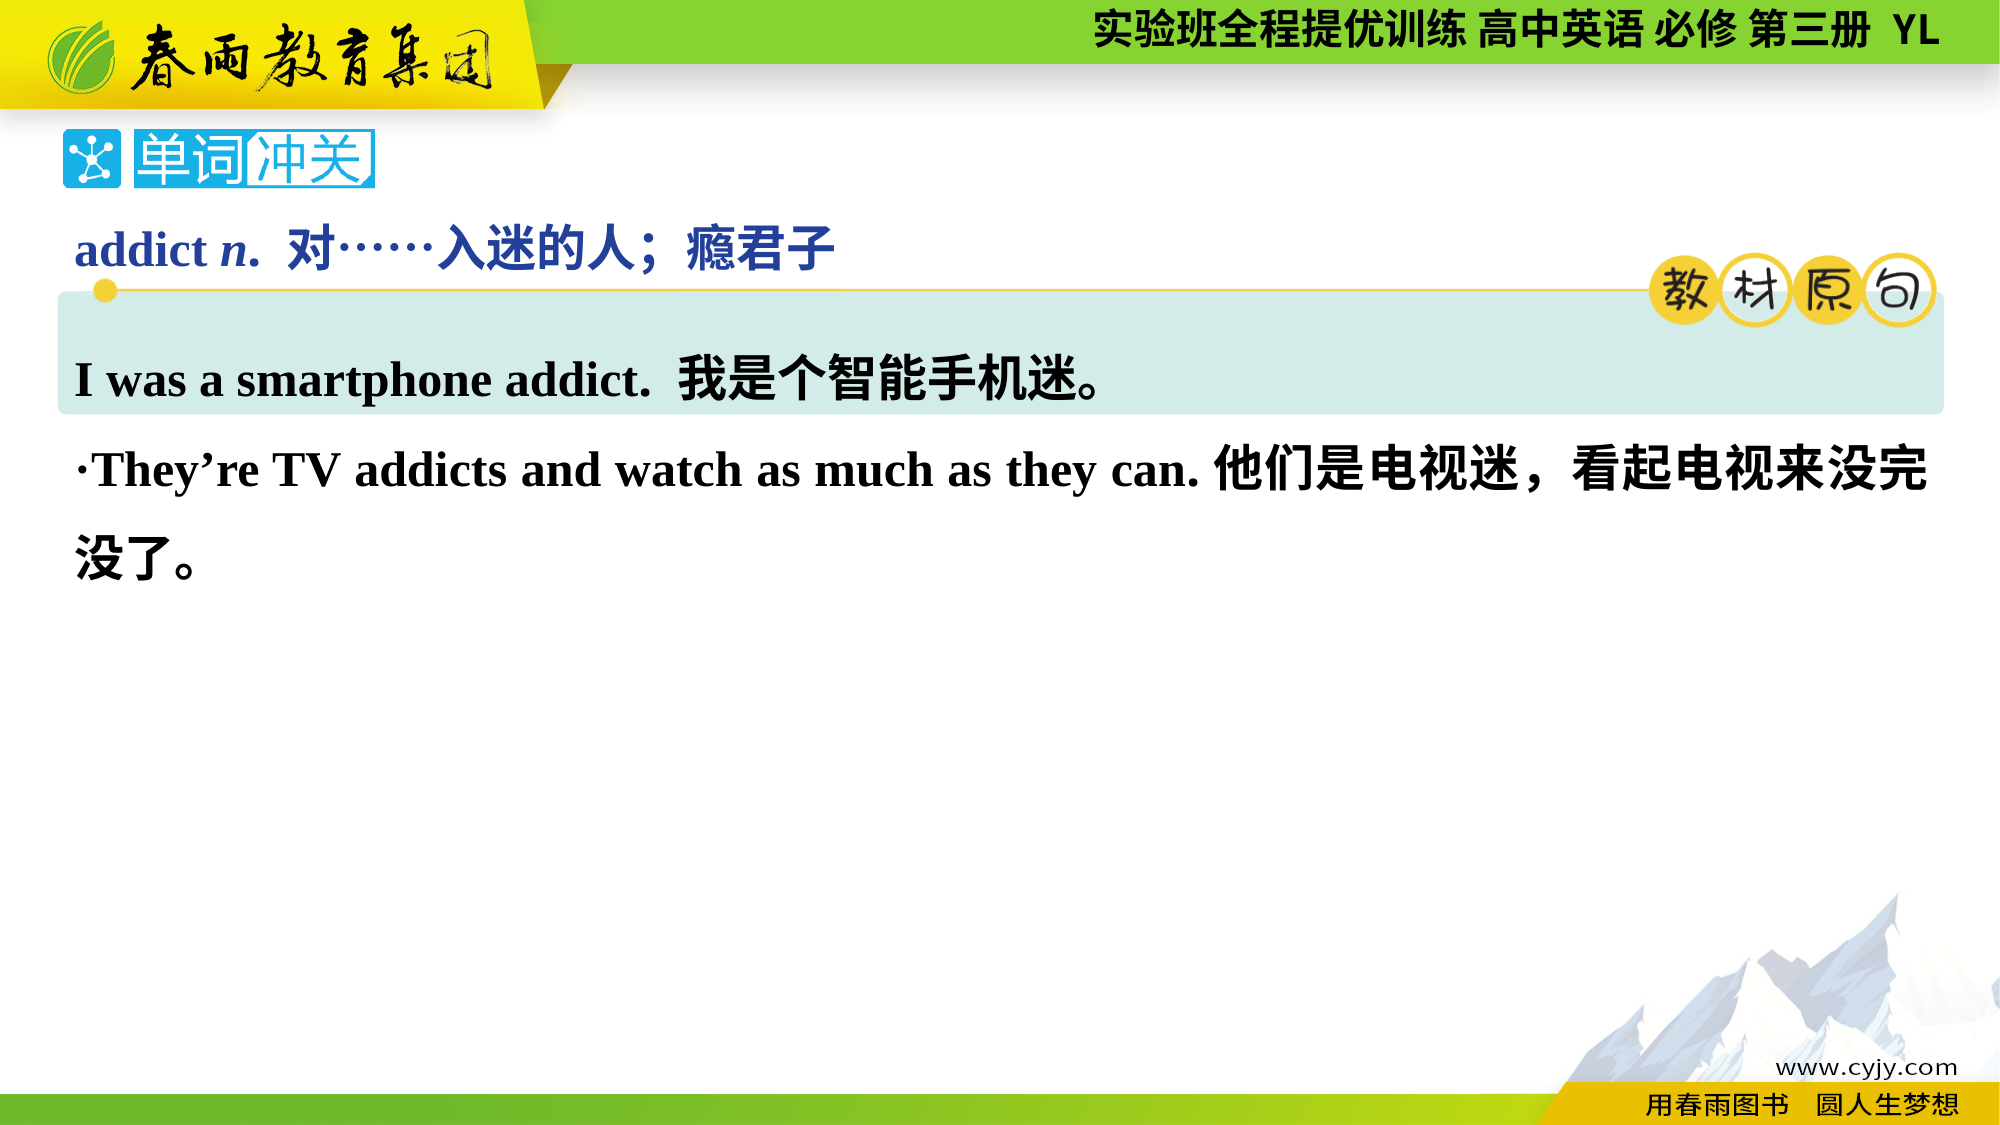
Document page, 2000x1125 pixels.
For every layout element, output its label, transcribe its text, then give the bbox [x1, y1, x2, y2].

list addict n. 对……入迷的人；瘾君子 I was a smartphone addict. 我是个智能手机迷。 ·They’re TV addicts and watch as much as they can.他们是电视迷，看起电视来没完没了。 [59, 179, 1944, 587]
picture [0, 0, 2000, 1125]
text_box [87, 243, 1938, 331]
